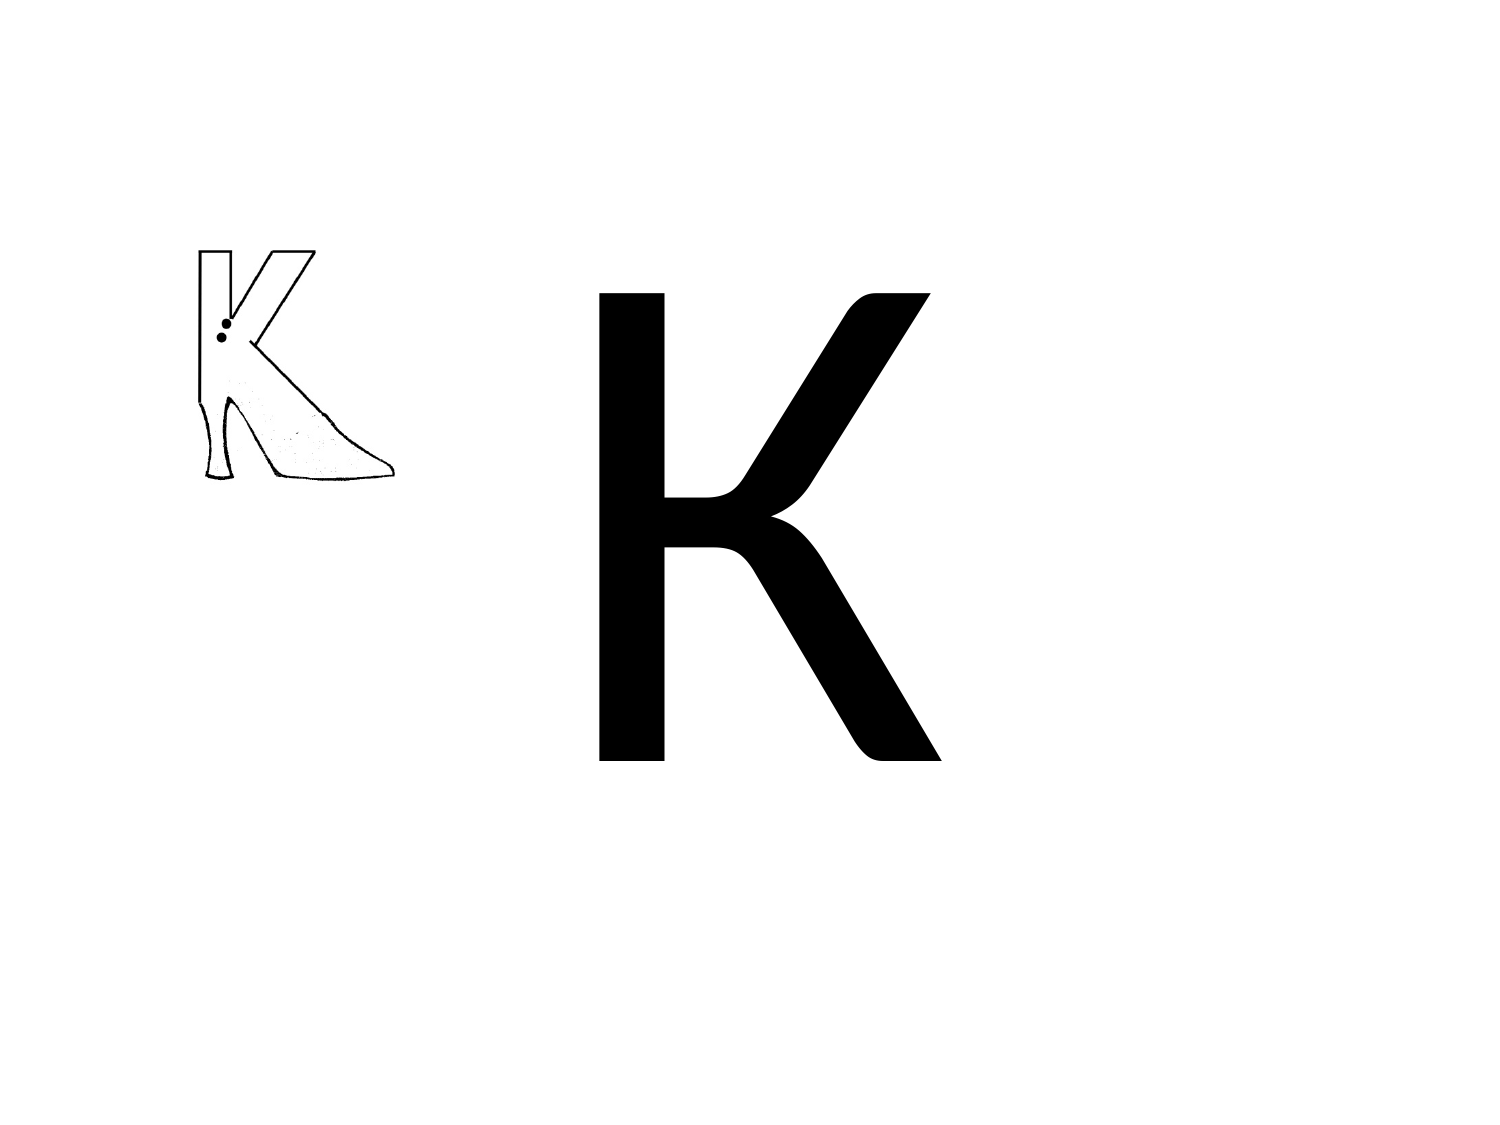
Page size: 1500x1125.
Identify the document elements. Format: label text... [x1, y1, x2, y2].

picture [170, 184, 395, 495]
title К [112, 349, 1388, 591]
